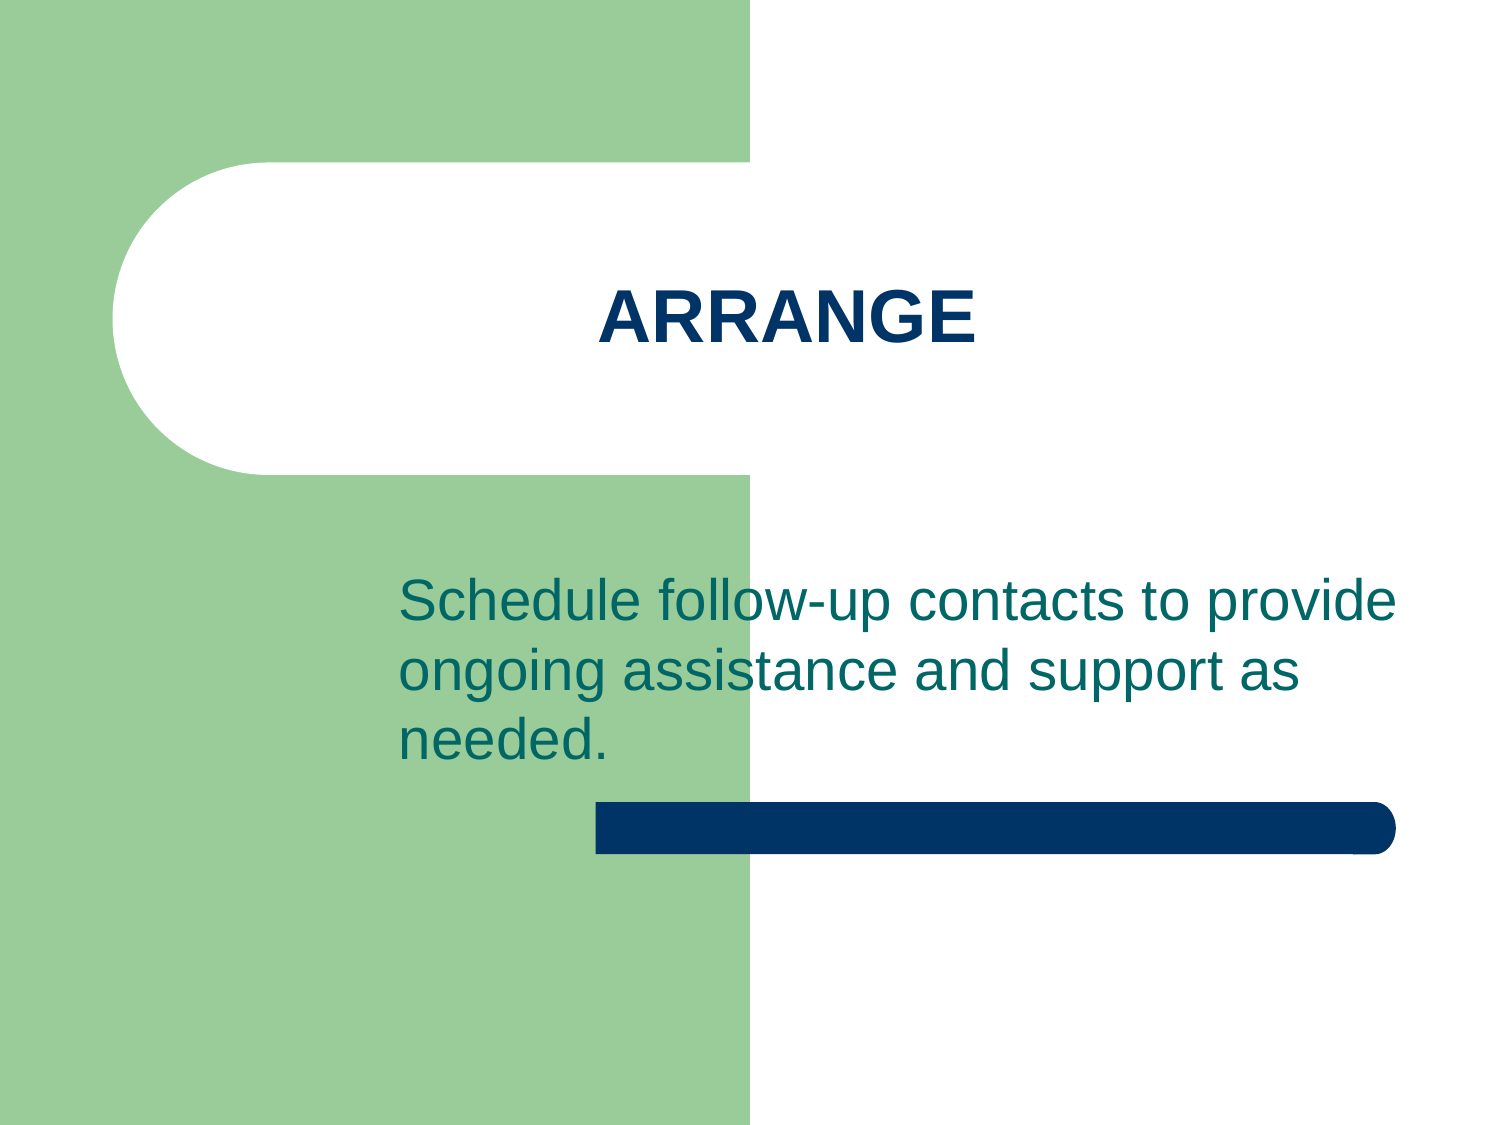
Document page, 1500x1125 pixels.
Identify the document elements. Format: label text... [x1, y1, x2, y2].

subtitle Schedule follow-up contacts to provide ongoing assistance and support as needed. [383, 455, 1426, 780]
title ARRANGE [112, 162, 1463, 476]
